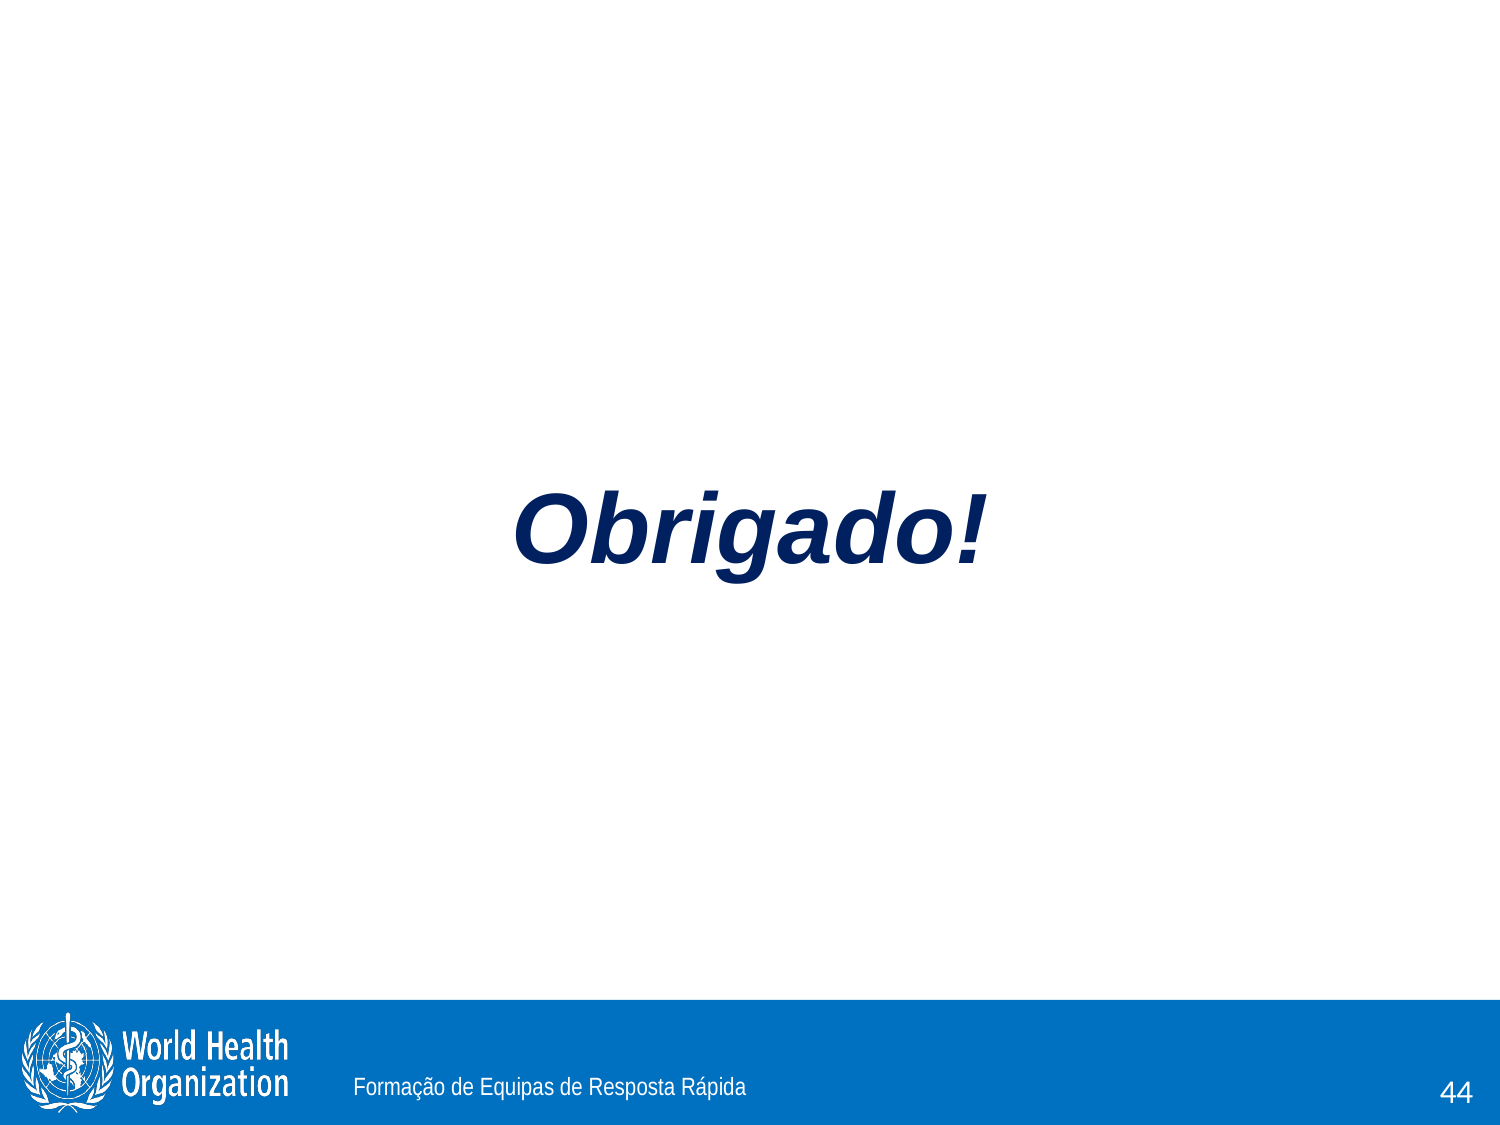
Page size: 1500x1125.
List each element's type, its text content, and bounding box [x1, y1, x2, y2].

text_box Obrigado! [247, 456, 1252, 591]
picture [21, 1012, 288, 1113]
